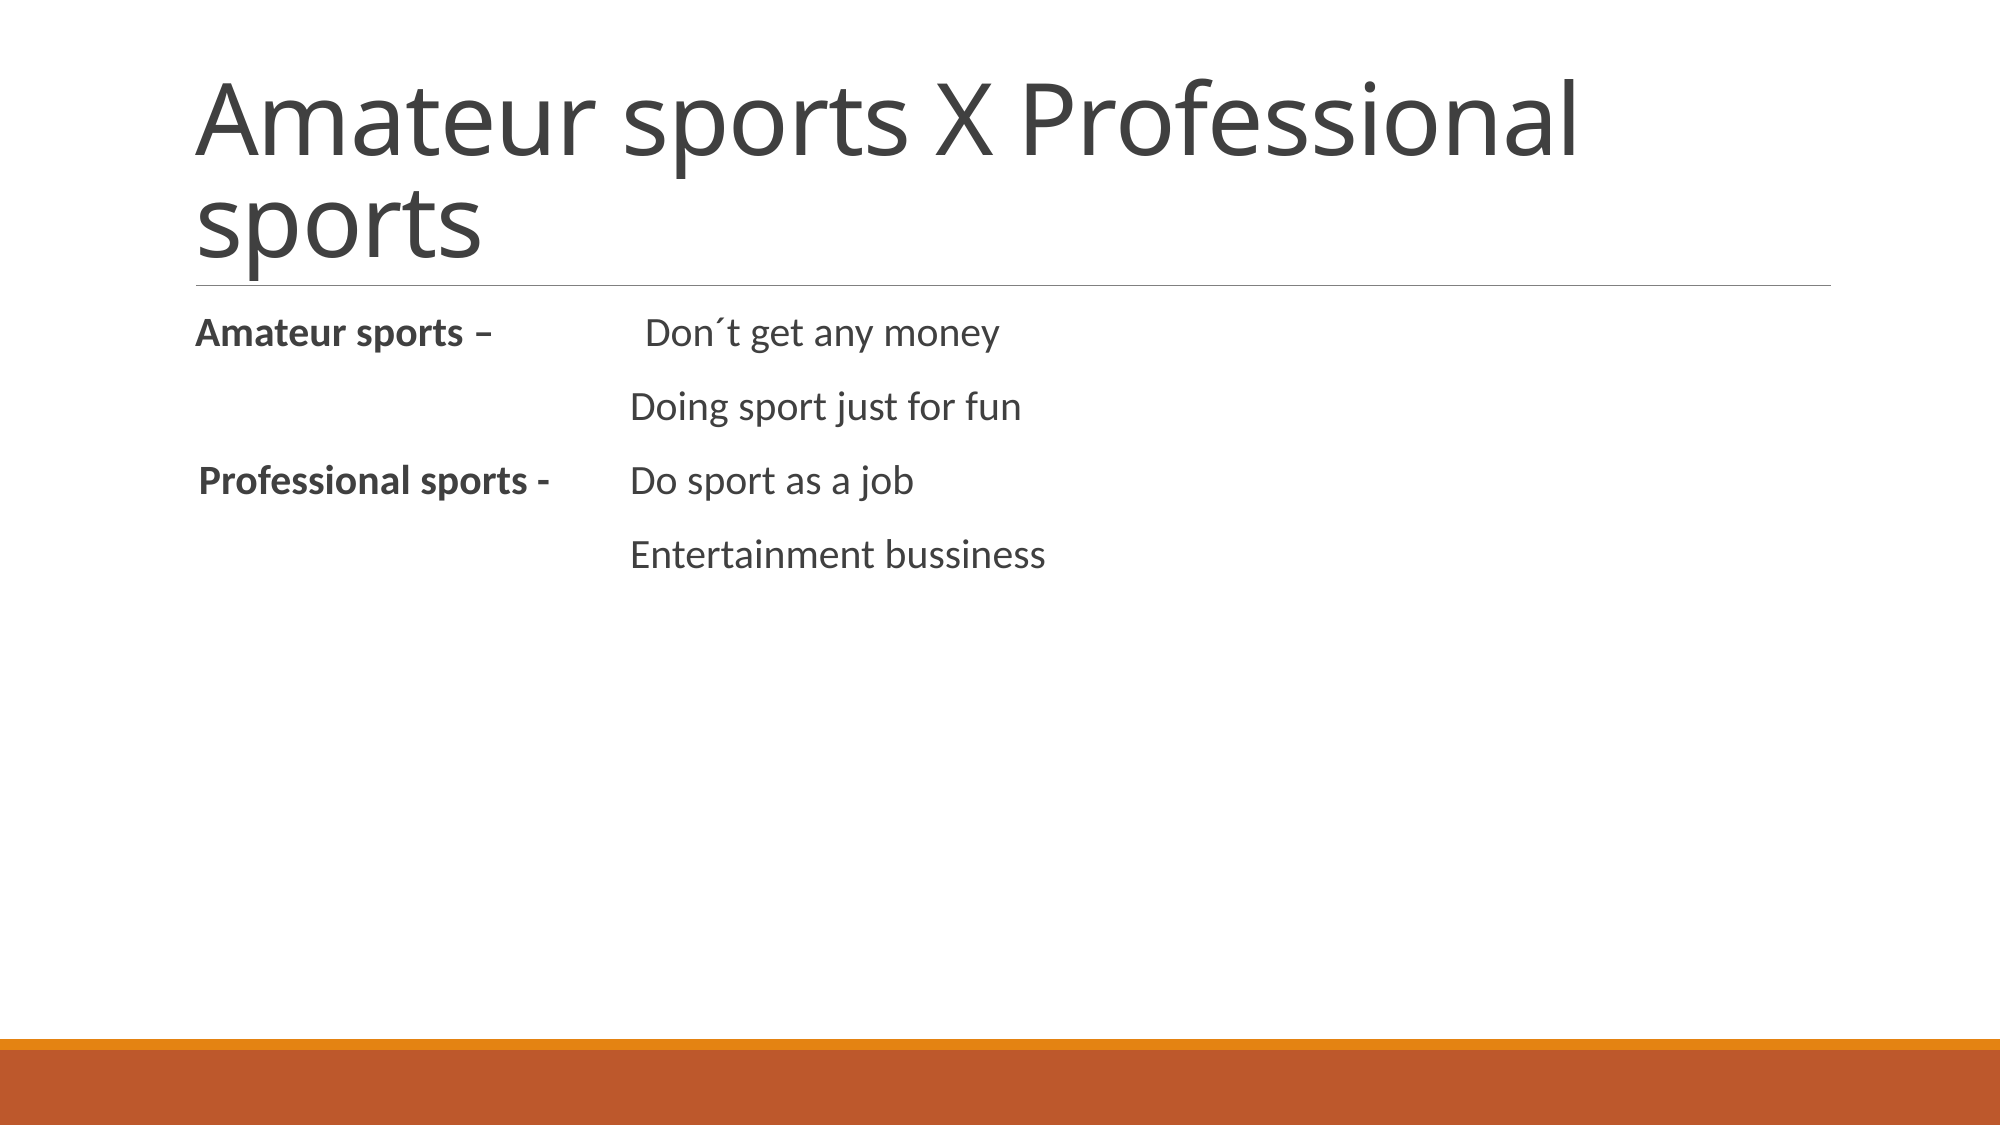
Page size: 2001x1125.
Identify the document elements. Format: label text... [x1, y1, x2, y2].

title Amateur sports X Professional sports [180, 47, 1830, 285]
list Amateur sports – Don´t get any money Doing sport just for fun Professional sports - Do sport as a job Entertainment bussiness [180, 302, 1830, 963]
